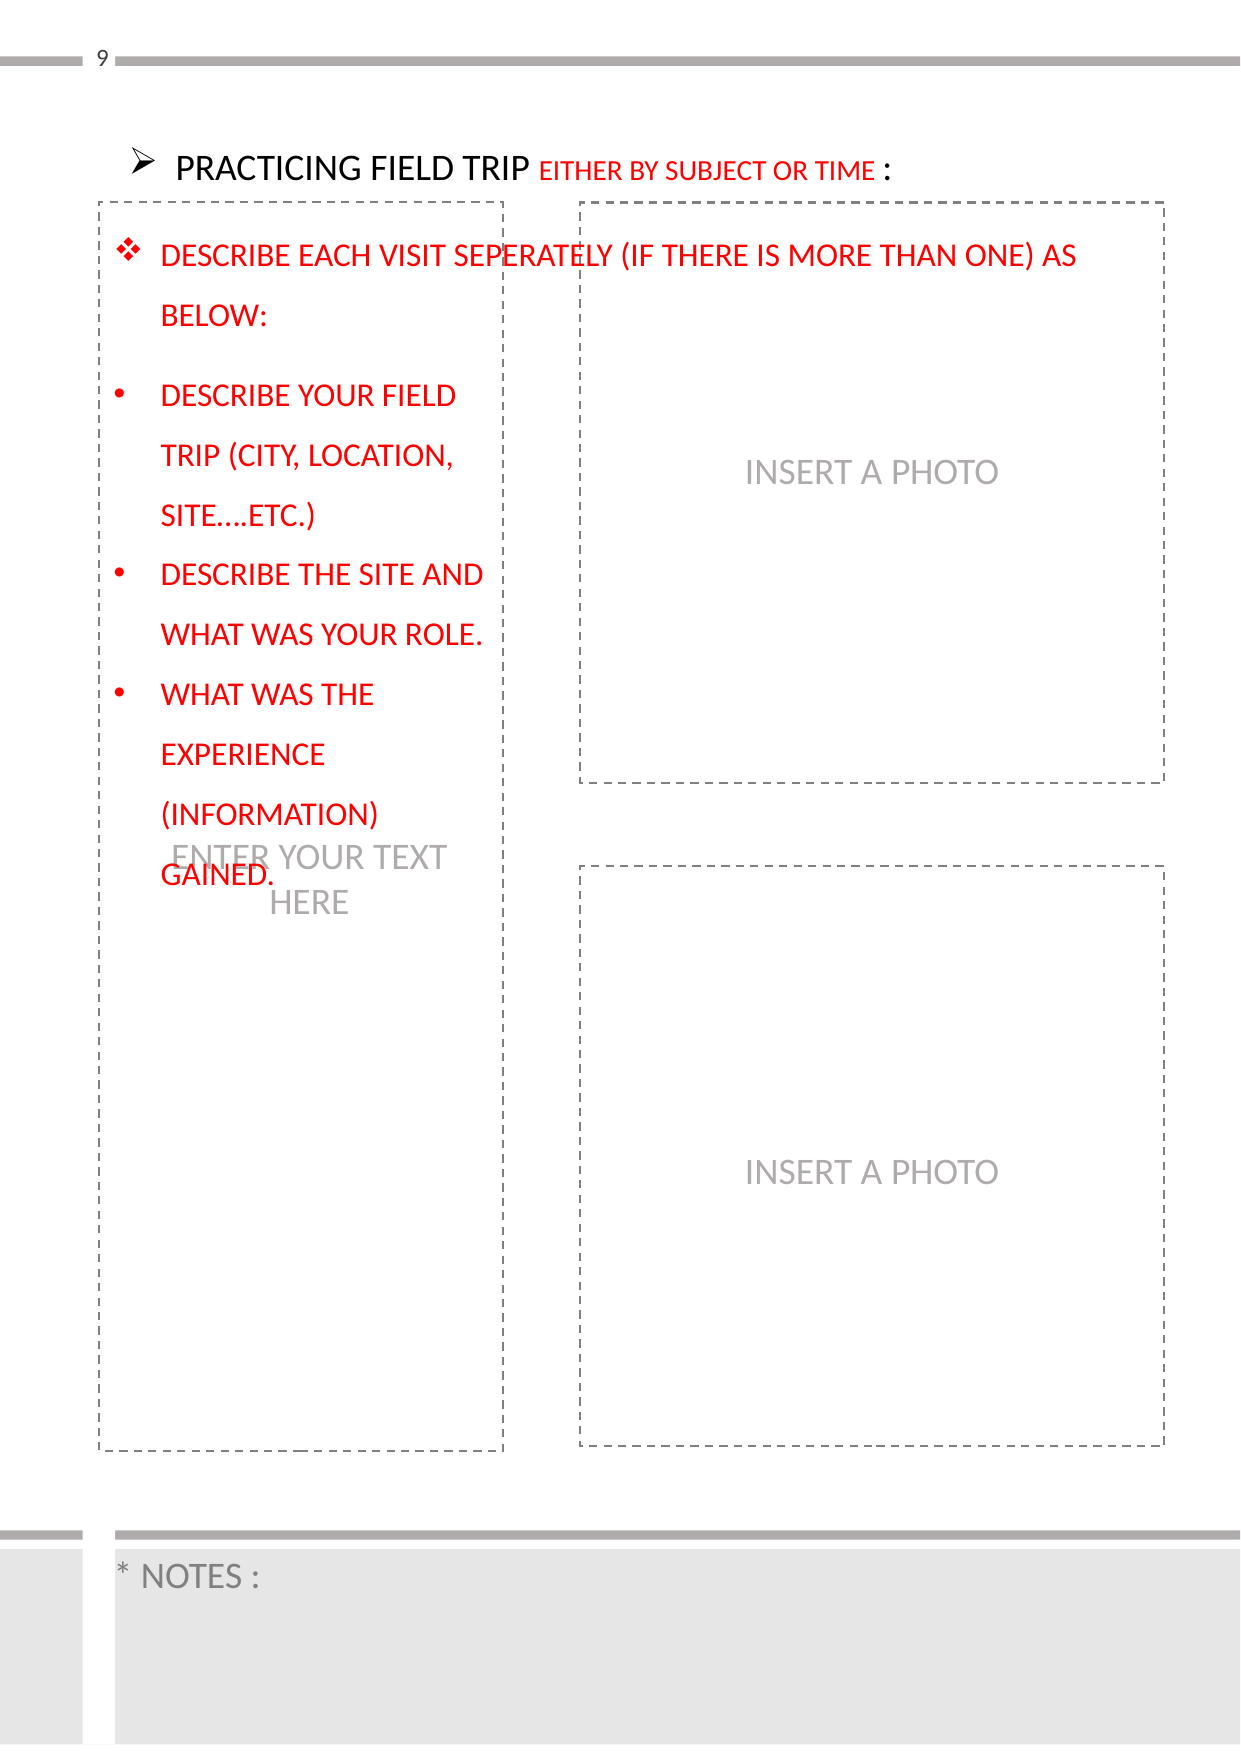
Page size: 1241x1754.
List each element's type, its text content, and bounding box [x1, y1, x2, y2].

text_box INSERT A PHOTO [714, 1139, 1031, 1200]
text_box 9 [81, 34, 114, 79]
text_box INSERT A PHOTO [714, 439, 1031, 500]
text_box [0, 55, 81, 67]
text_box [579, 401, 1165, 784]
text_box [98, 201, 504, 205]
text_box DESCRIBE EACH VISIT SEPERATELY (IF THERE IS MORE THAN ONE) AS BELOW: [98, 205, 1165, 401]
text_box * NOTES : [98, 1543, 1179, 1604]
text_box [98, 900, 504, 1452]
text_box [82, 0, 116, 1746]
text_box [116, 1548, 1241, 1746]
text_box [116, 1529, 1241, 1541]
text_box [0, 1548, 82, 1746]
text_box DESCRIBE YOUR FIELD TRIP (CITY, LOCATION, SITE….ETC.) DESCRIBE THE SITE AND WHAT WAS YOUR ROLE. WHAT WAS THE EXPERIENCE (INFORMATION) GAINED. [98, 345, 504, 900]
text_box PRACTICING FIELD TRIP EITHER BY SUBJECT OR TIME : [114, 135, 1194, 196]
text_box [579, 865, 1165, 1447]
text_box [116, 55, 1241, 67]
text_box [0, 1529, 82, 1541]
text_box [579, 201, 1165, 205]
